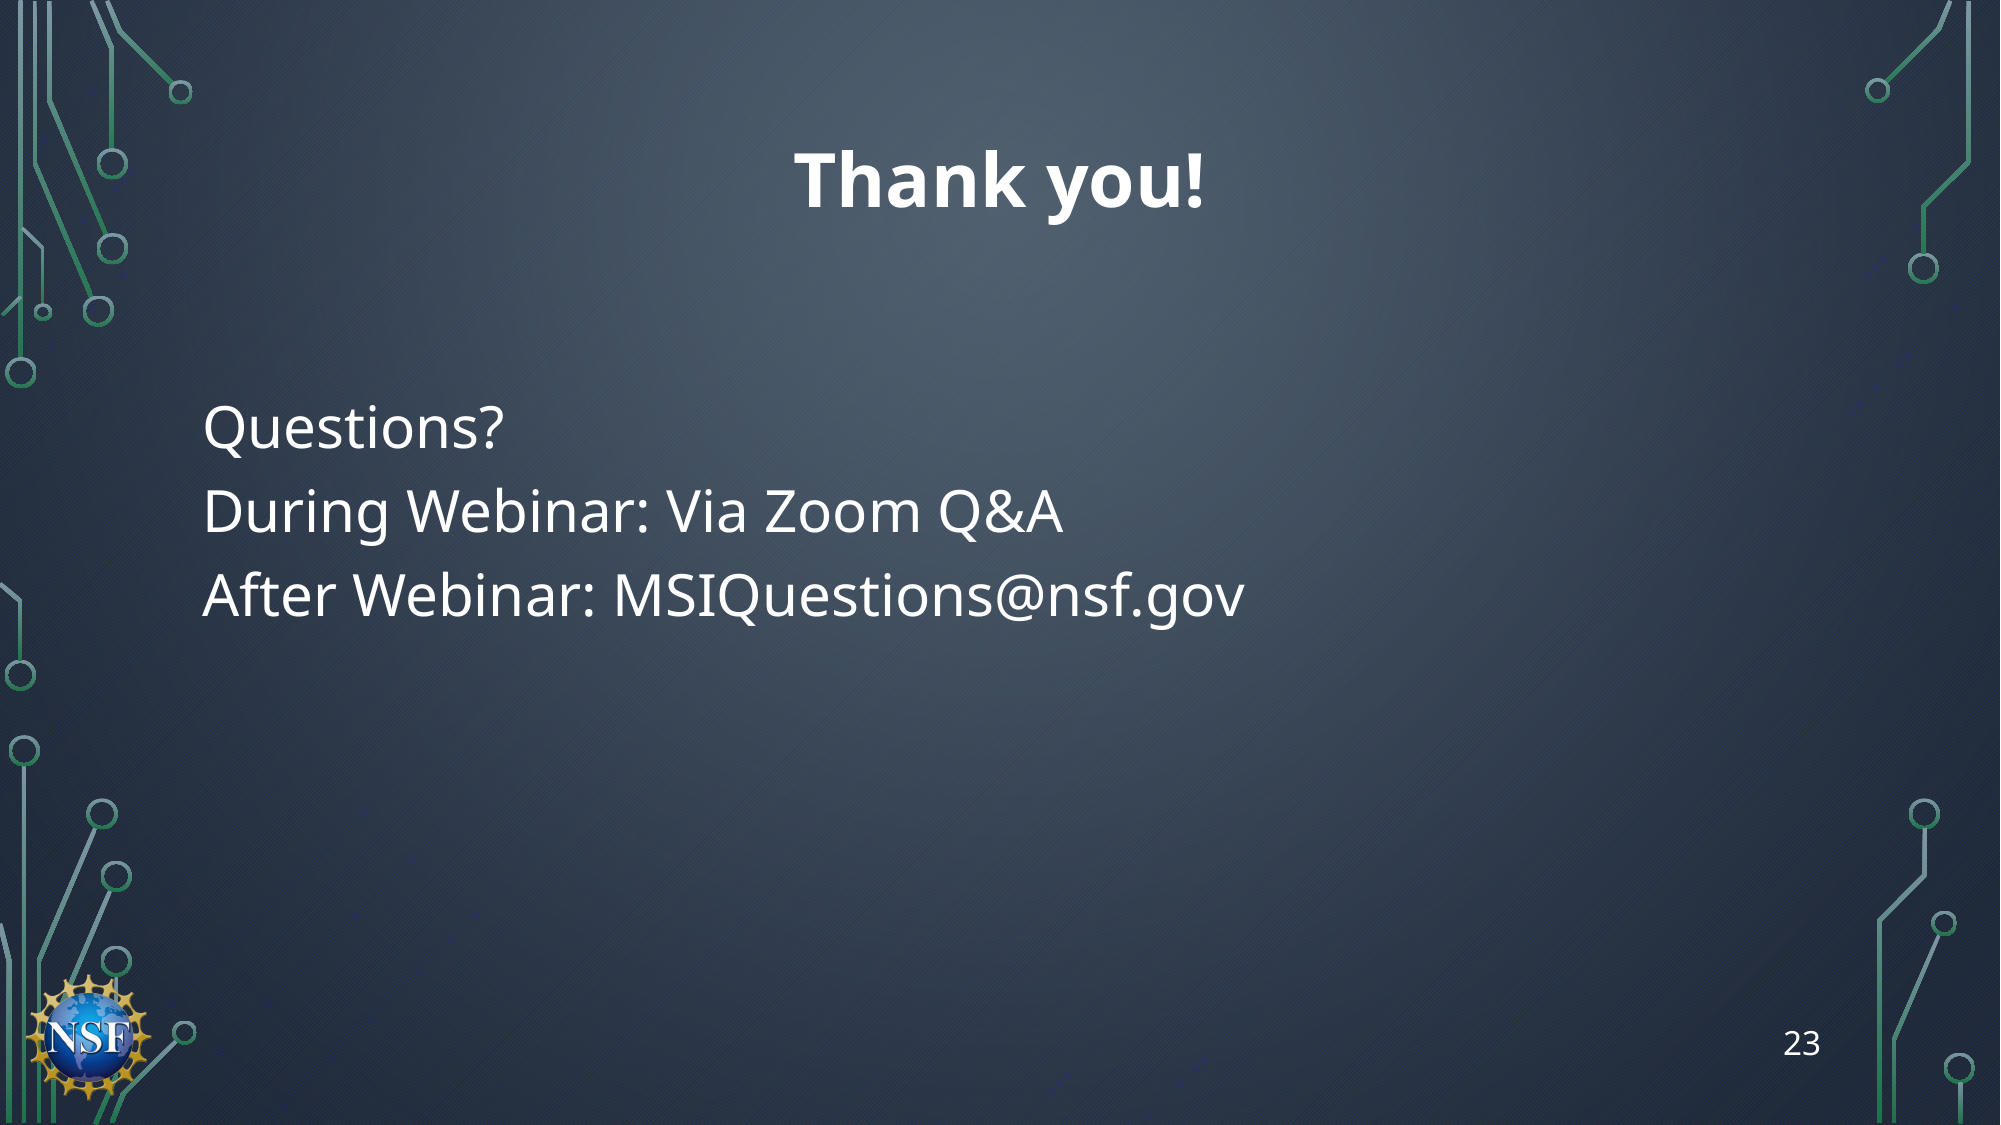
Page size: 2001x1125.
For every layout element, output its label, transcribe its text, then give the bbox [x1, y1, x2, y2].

list Questions? During Webinar: Via Zoom Q&A After Webinar: MSIQuestions@nsf.gov [187, 369, 1813, 950]
title Thank you! [187, 61, 1813, 305]
slide_number 23 [1709, 1014, 1837, 1075]
picture [24, 972, 153, 1102]
